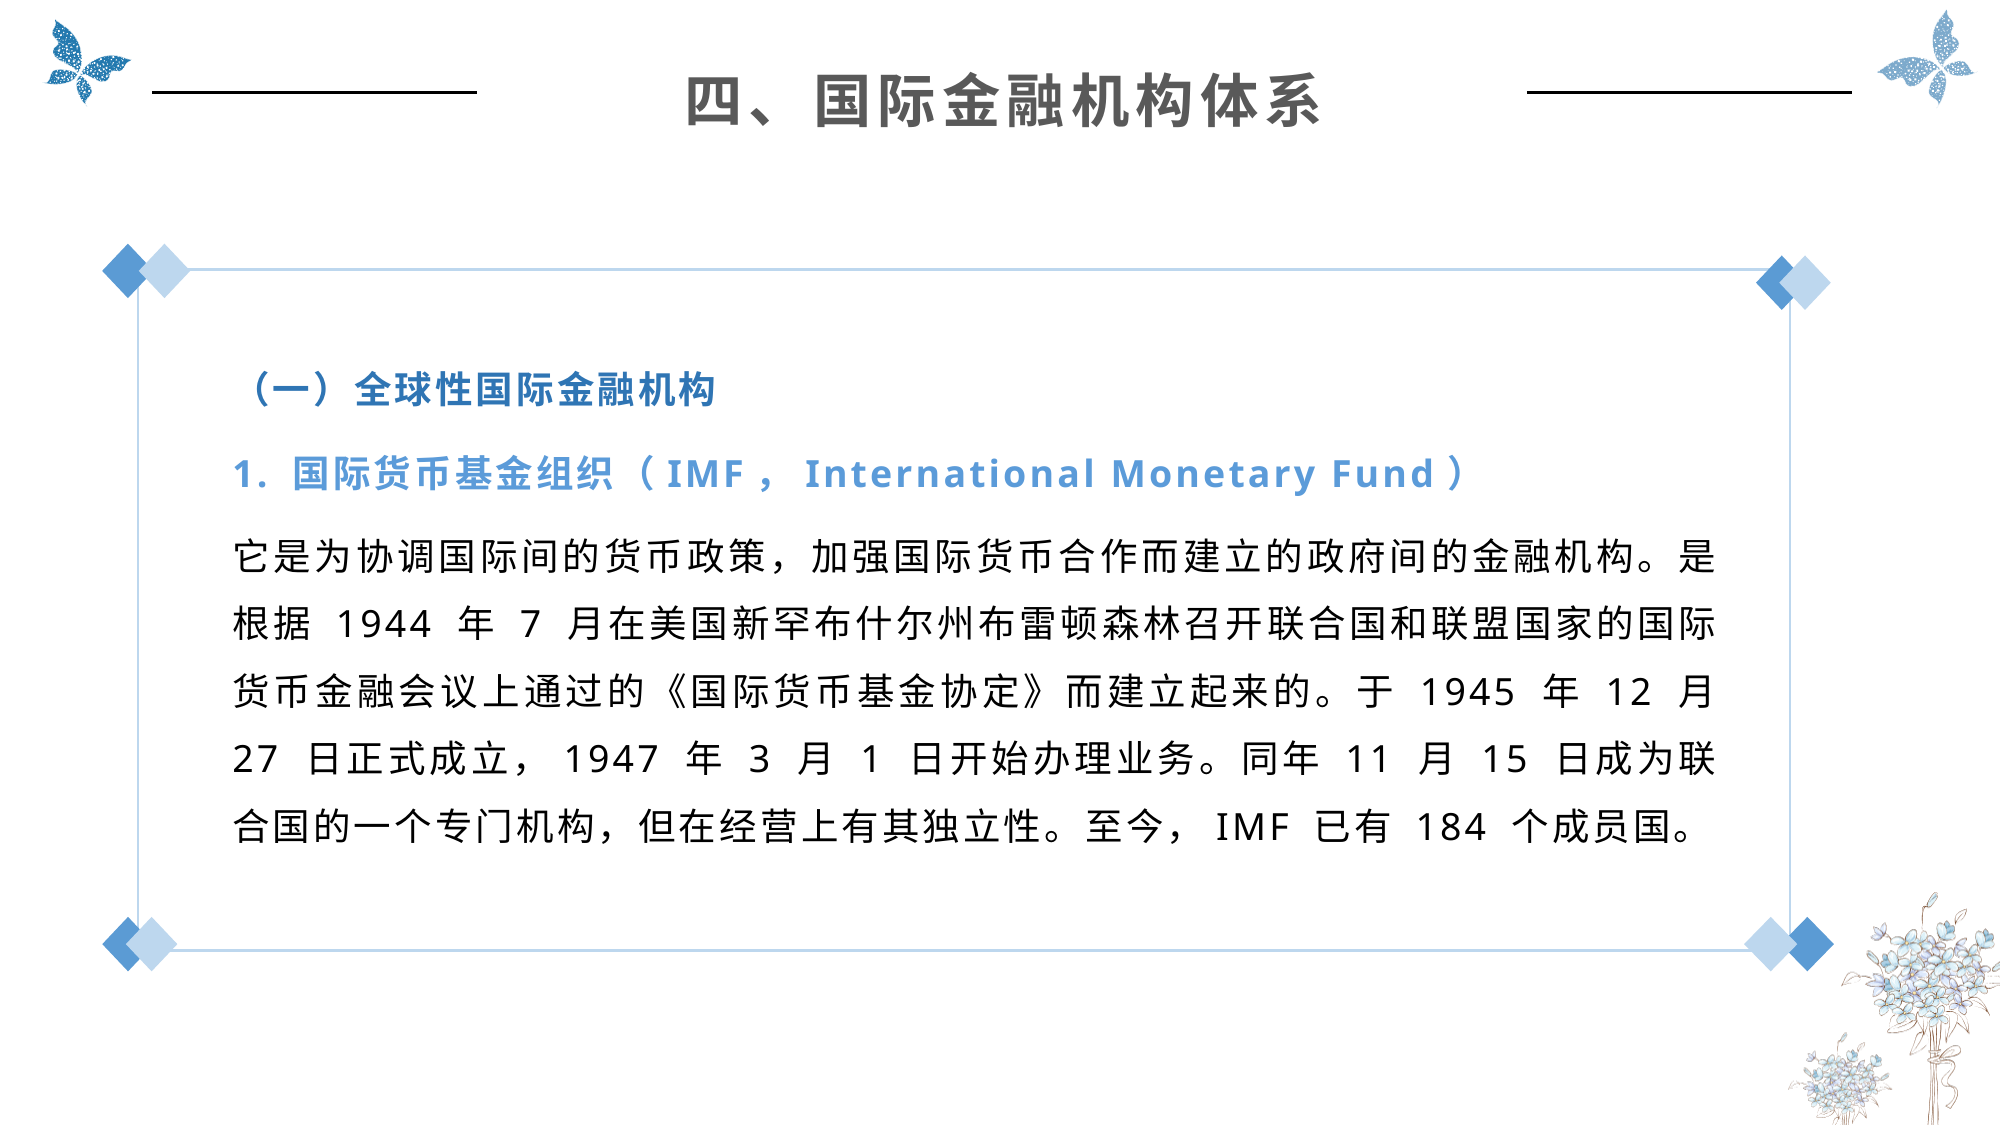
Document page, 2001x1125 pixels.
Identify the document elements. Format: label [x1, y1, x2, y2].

text_box [102, 243, 1834, 972]
picture [1788, 892, 2000, 1125]
text_box [151, 55, 1852, 142]
